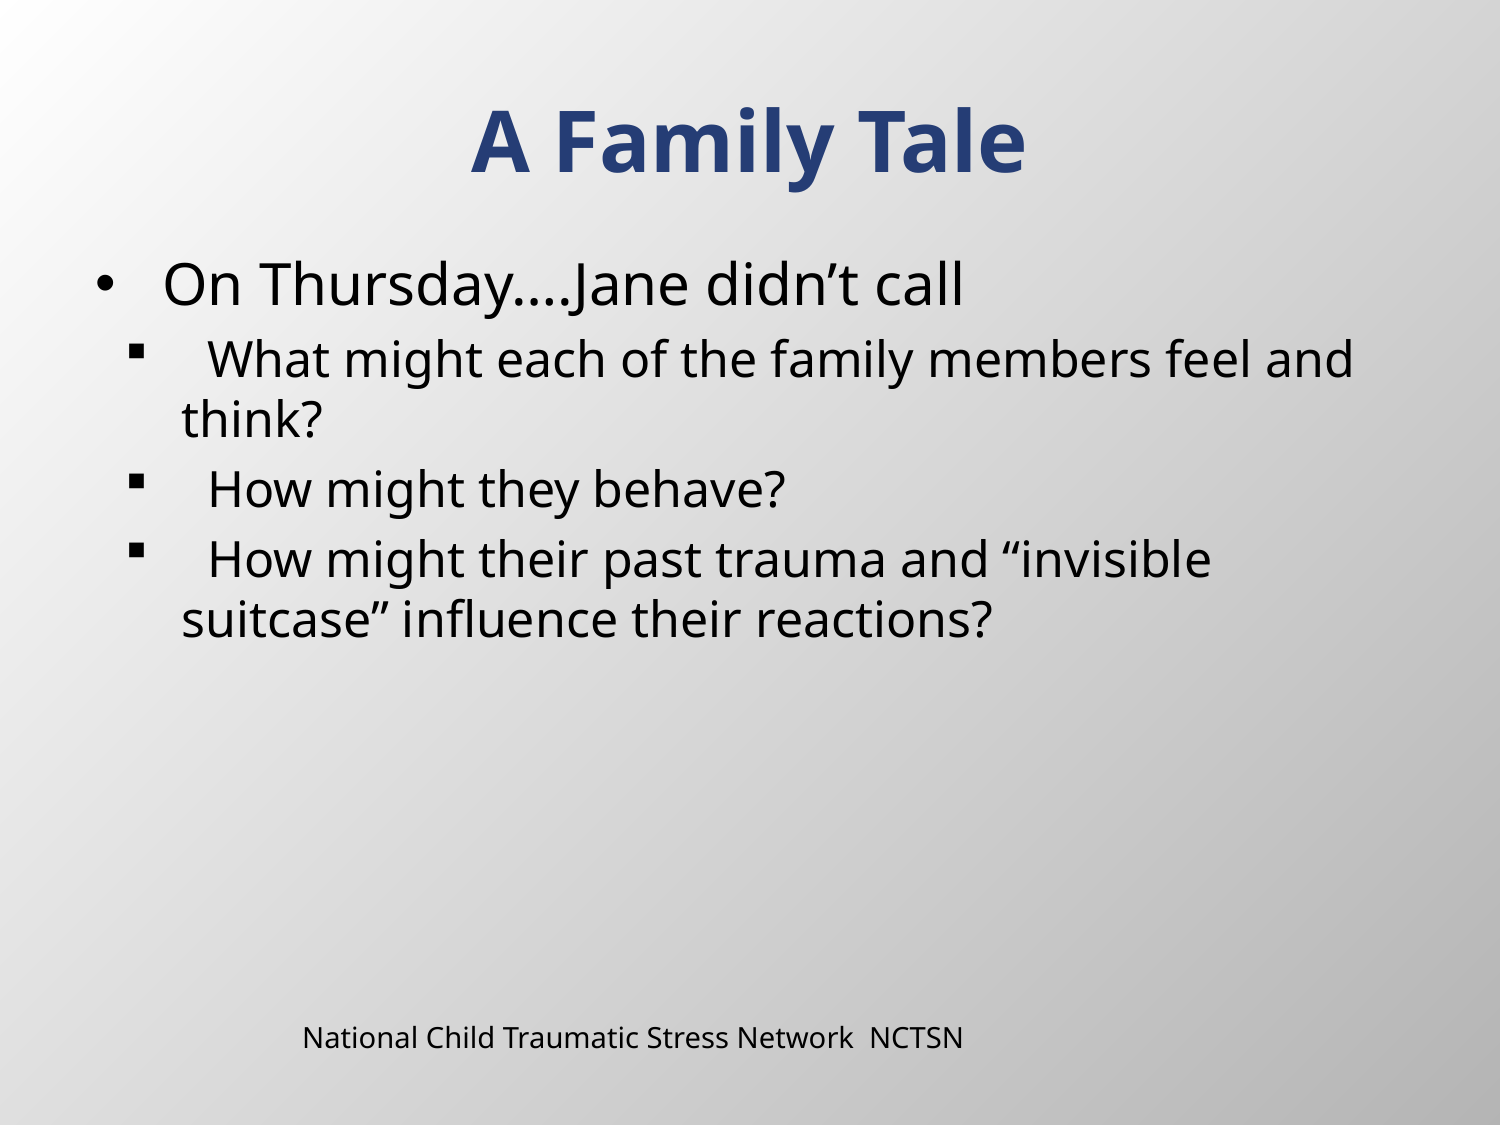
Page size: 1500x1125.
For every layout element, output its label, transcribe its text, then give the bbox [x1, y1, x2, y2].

list On Thursday….Jane didn’t call What might each of the family members feel and think? How might they behave? How might their past trauma and “invisible suitcase” influence their reactions? [57, 239, 1438, 1015]
title A Family Tale [75, 45, 1425, 233]
text_box National Child Traumatic Stress Network NCTSN [287, 1012, 1113, 1063]
